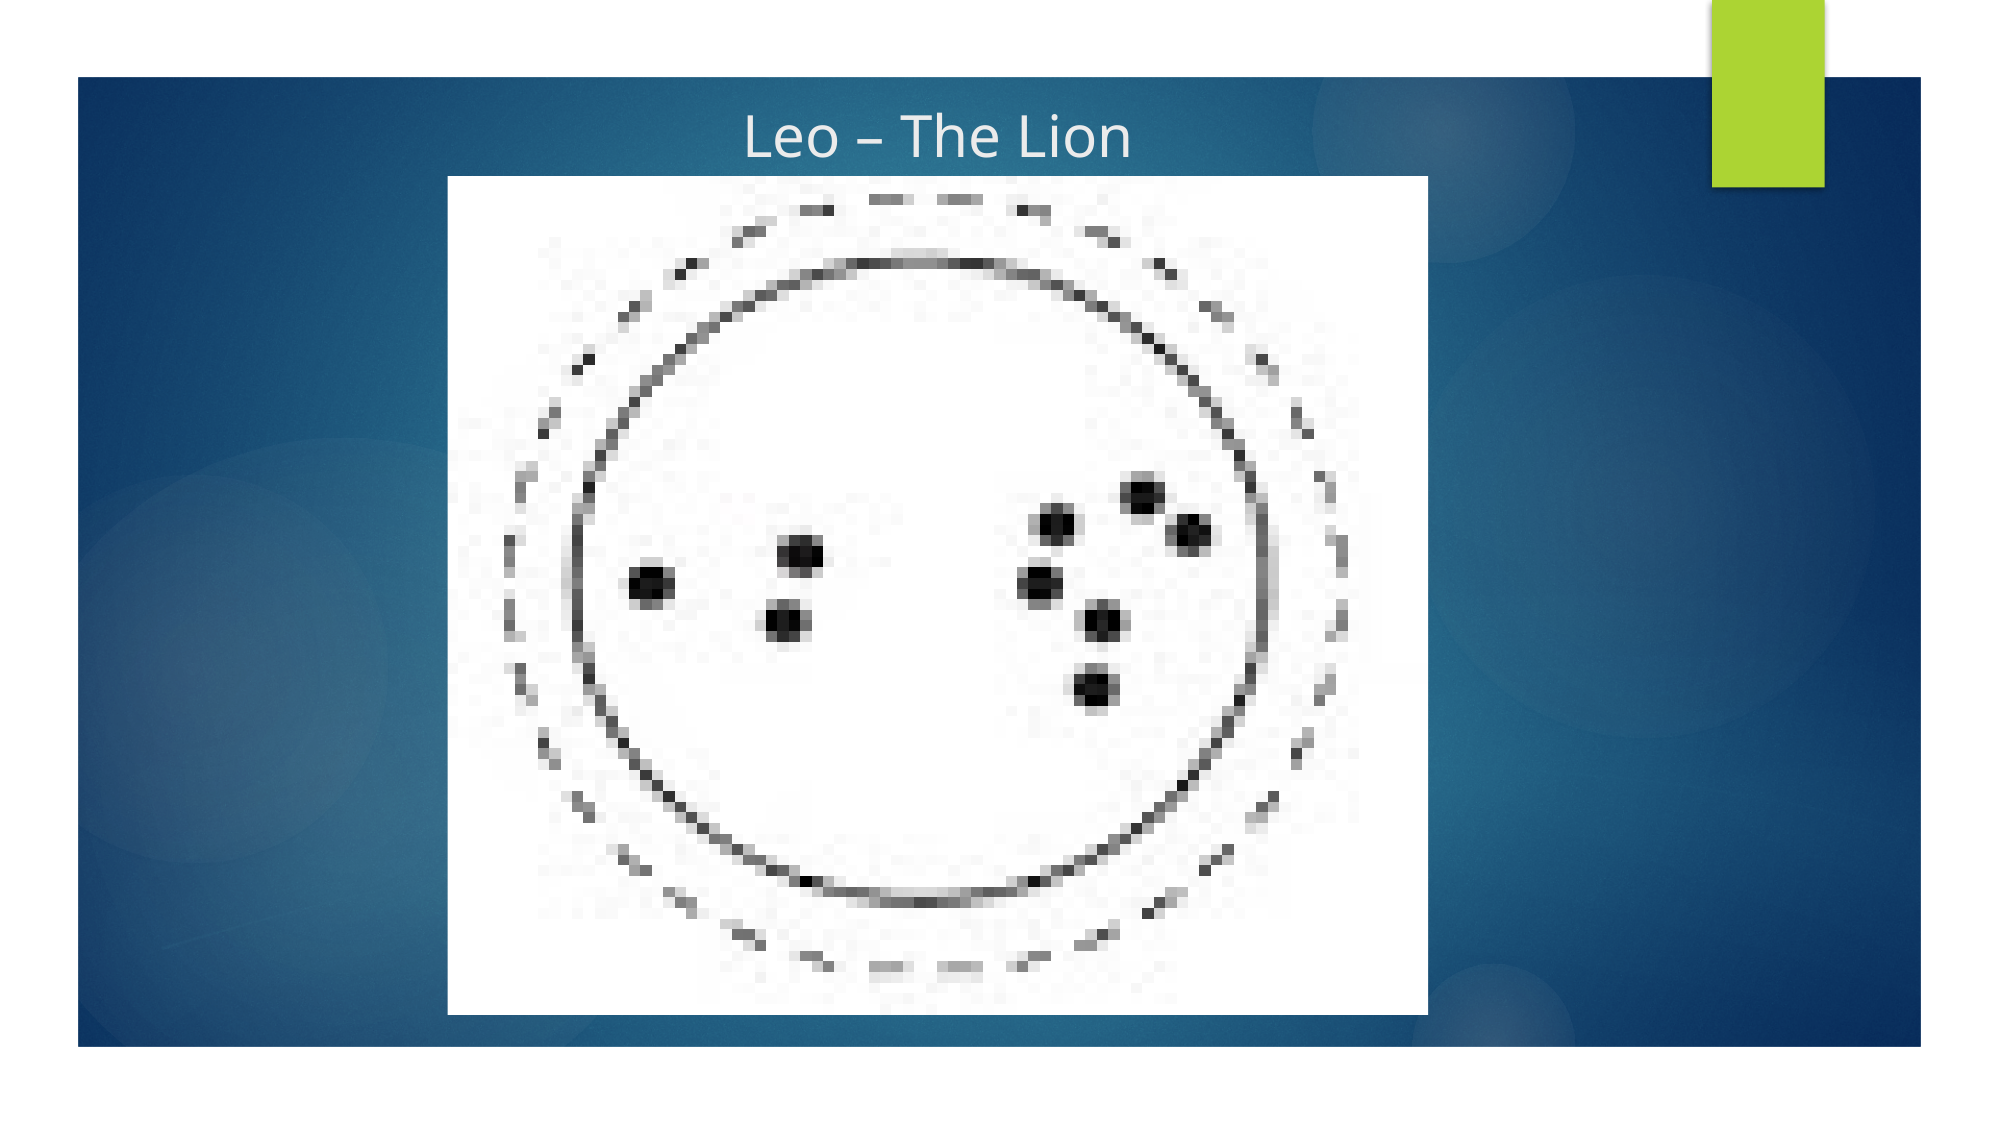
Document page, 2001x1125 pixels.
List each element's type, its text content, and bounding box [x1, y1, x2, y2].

title Leo – The Lion [214, 82, 1662, 177]
picture [447, 176, 1429, 1015]
